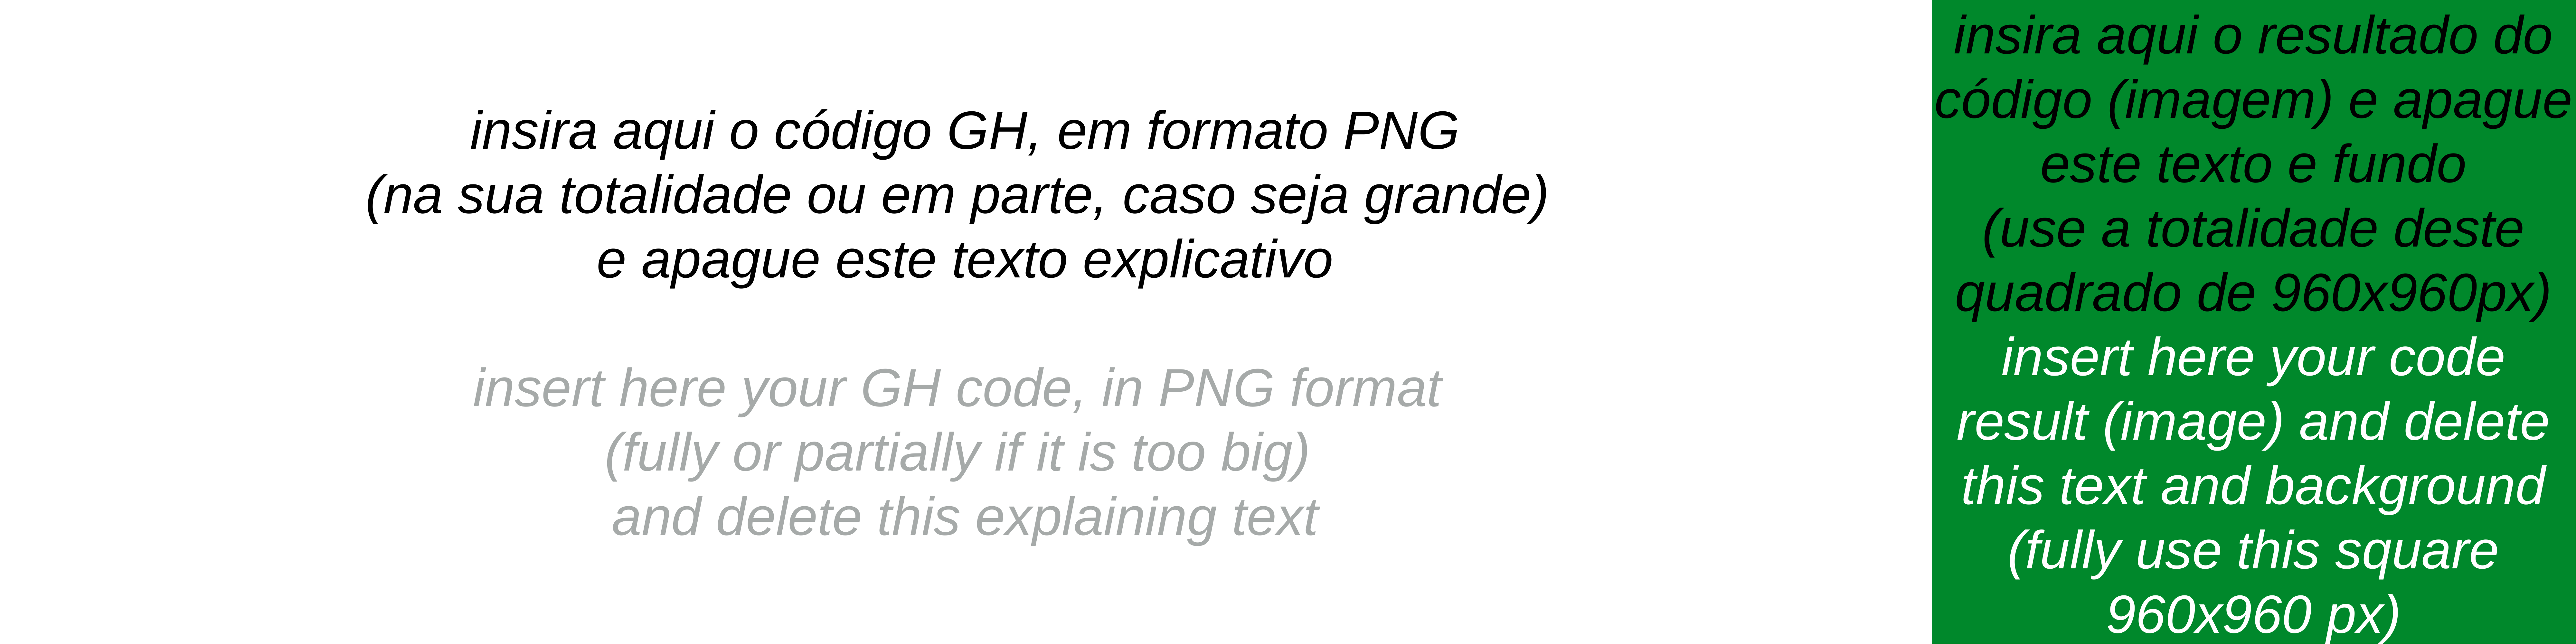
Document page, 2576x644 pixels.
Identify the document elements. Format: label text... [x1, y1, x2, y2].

text_box insira aqui o resultado do código (imagem) e apague este texto e fundo (use a totalidade deste quadrado de 960x960px) insert here your code result (image) and delete this text and background (fully use this square 960x960 px) [1932, 0, 2576, 644]
text_box insira aqui o código GH, em formato PNG (na sua totalidade ou em parte, caso seja grande) e apague este texto explicativo insert here your GH code, in PNG format (fully or partially if it is too big) and delete this explaining text [1, 0, 1930, 642]
